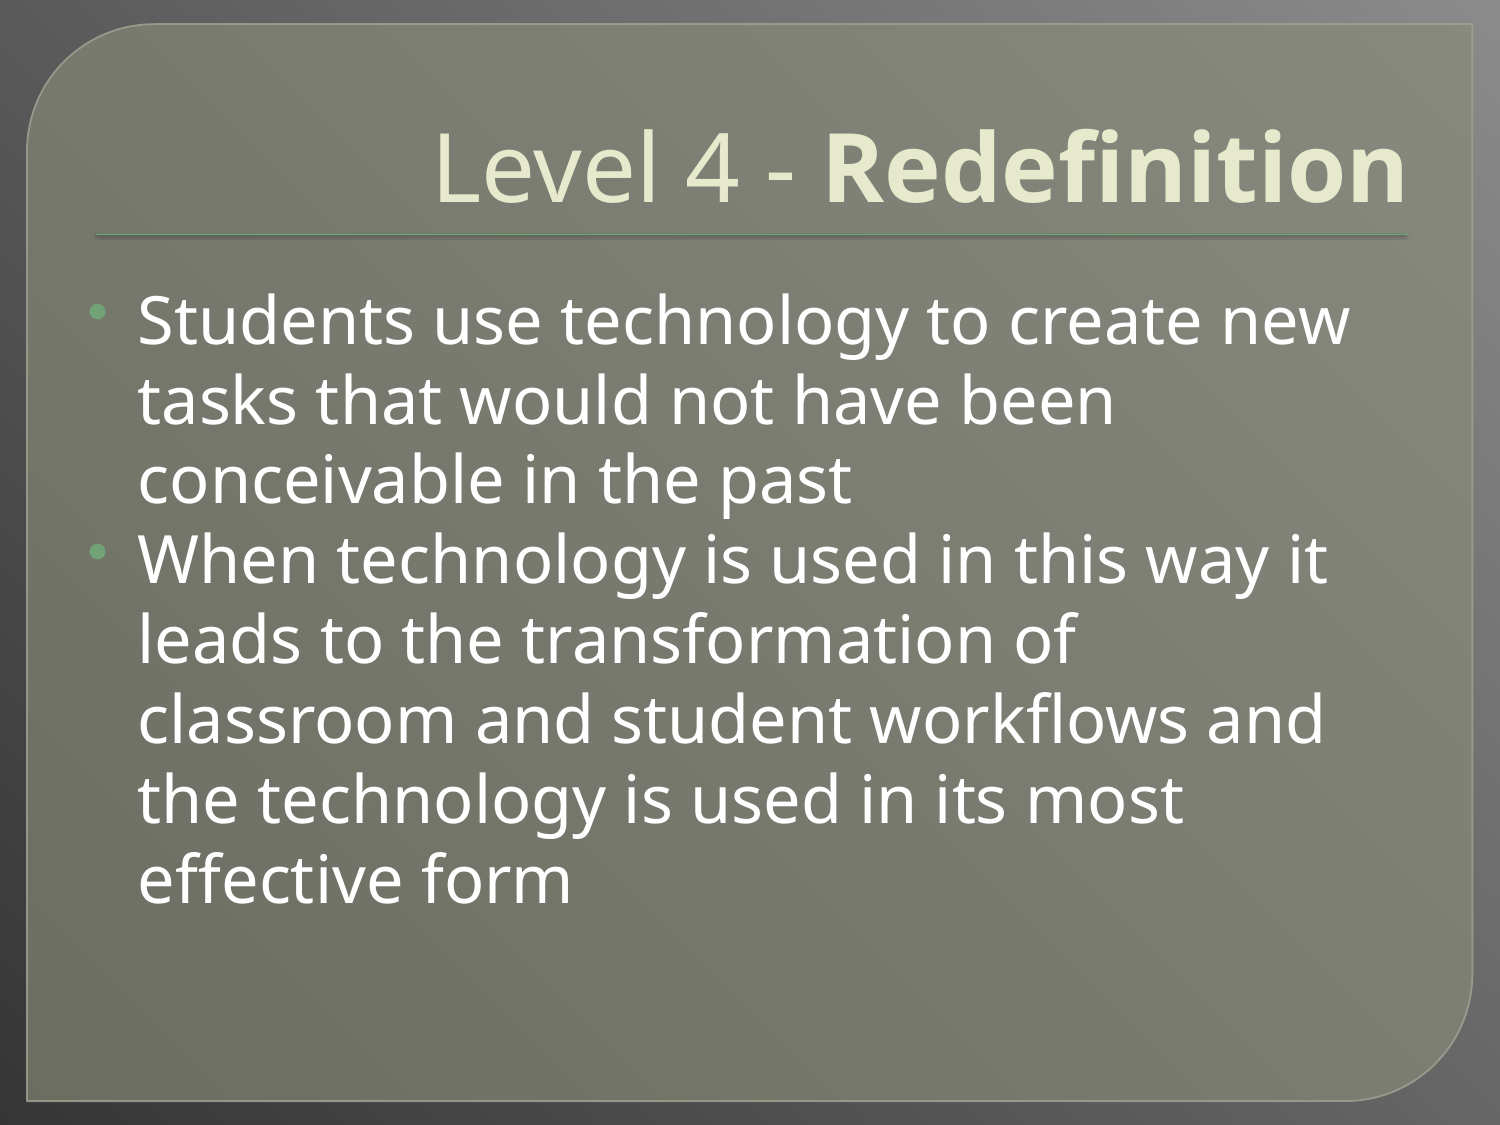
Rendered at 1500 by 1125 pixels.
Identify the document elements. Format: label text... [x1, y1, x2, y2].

title Level 4 - Redefinition [75, 41, 1425, 230]
list Students use technology to create new tasks that would not have been conceivable in the past When technology is used in this way it leads to the transformation of classroom and student workflows and the technology is used in its most effective form [75, 270, 1425, 1013]
